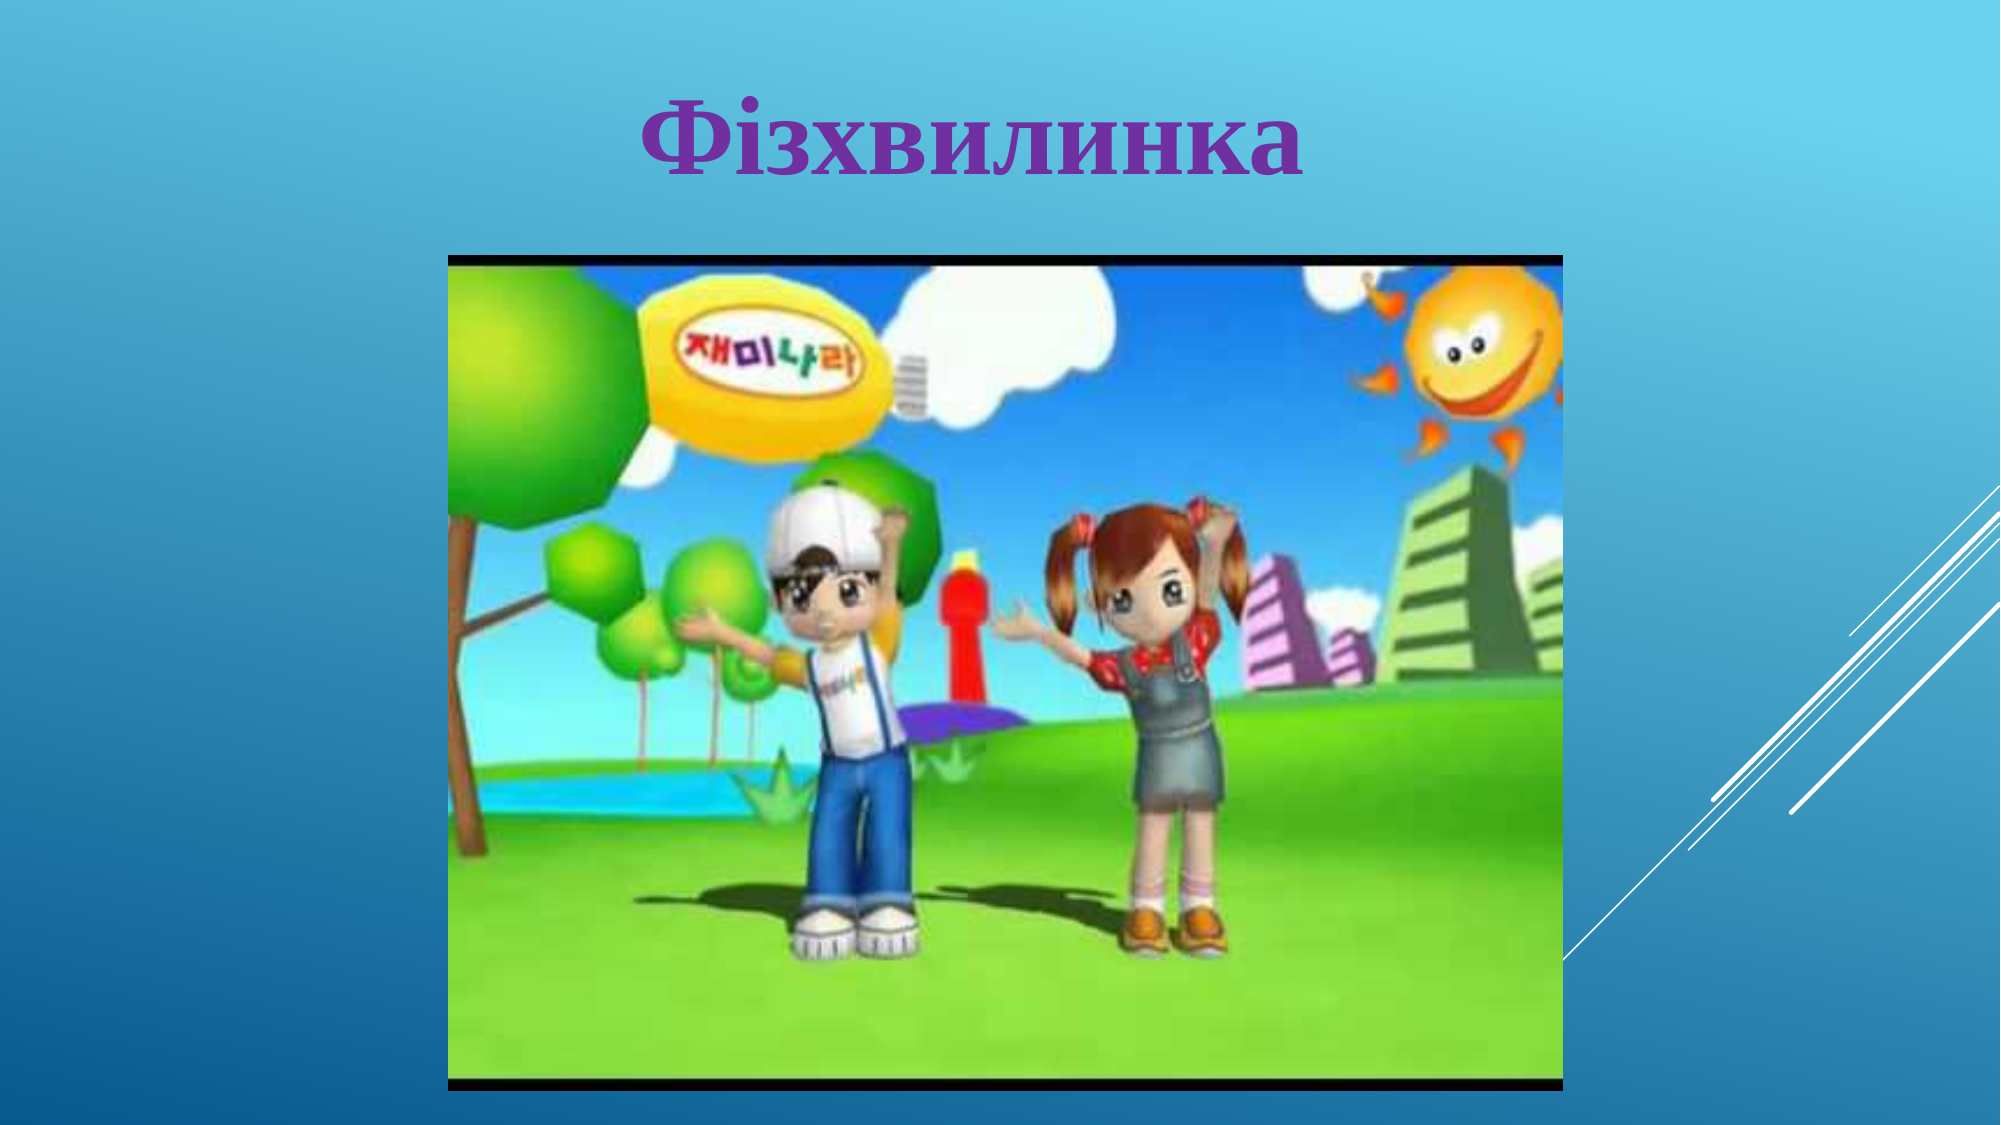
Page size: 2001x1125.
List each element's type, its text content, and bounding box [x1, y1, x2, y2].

picture [448, 255, 1563, 1091]
list Фізхвилинка [271, 43, 1672, 217]
